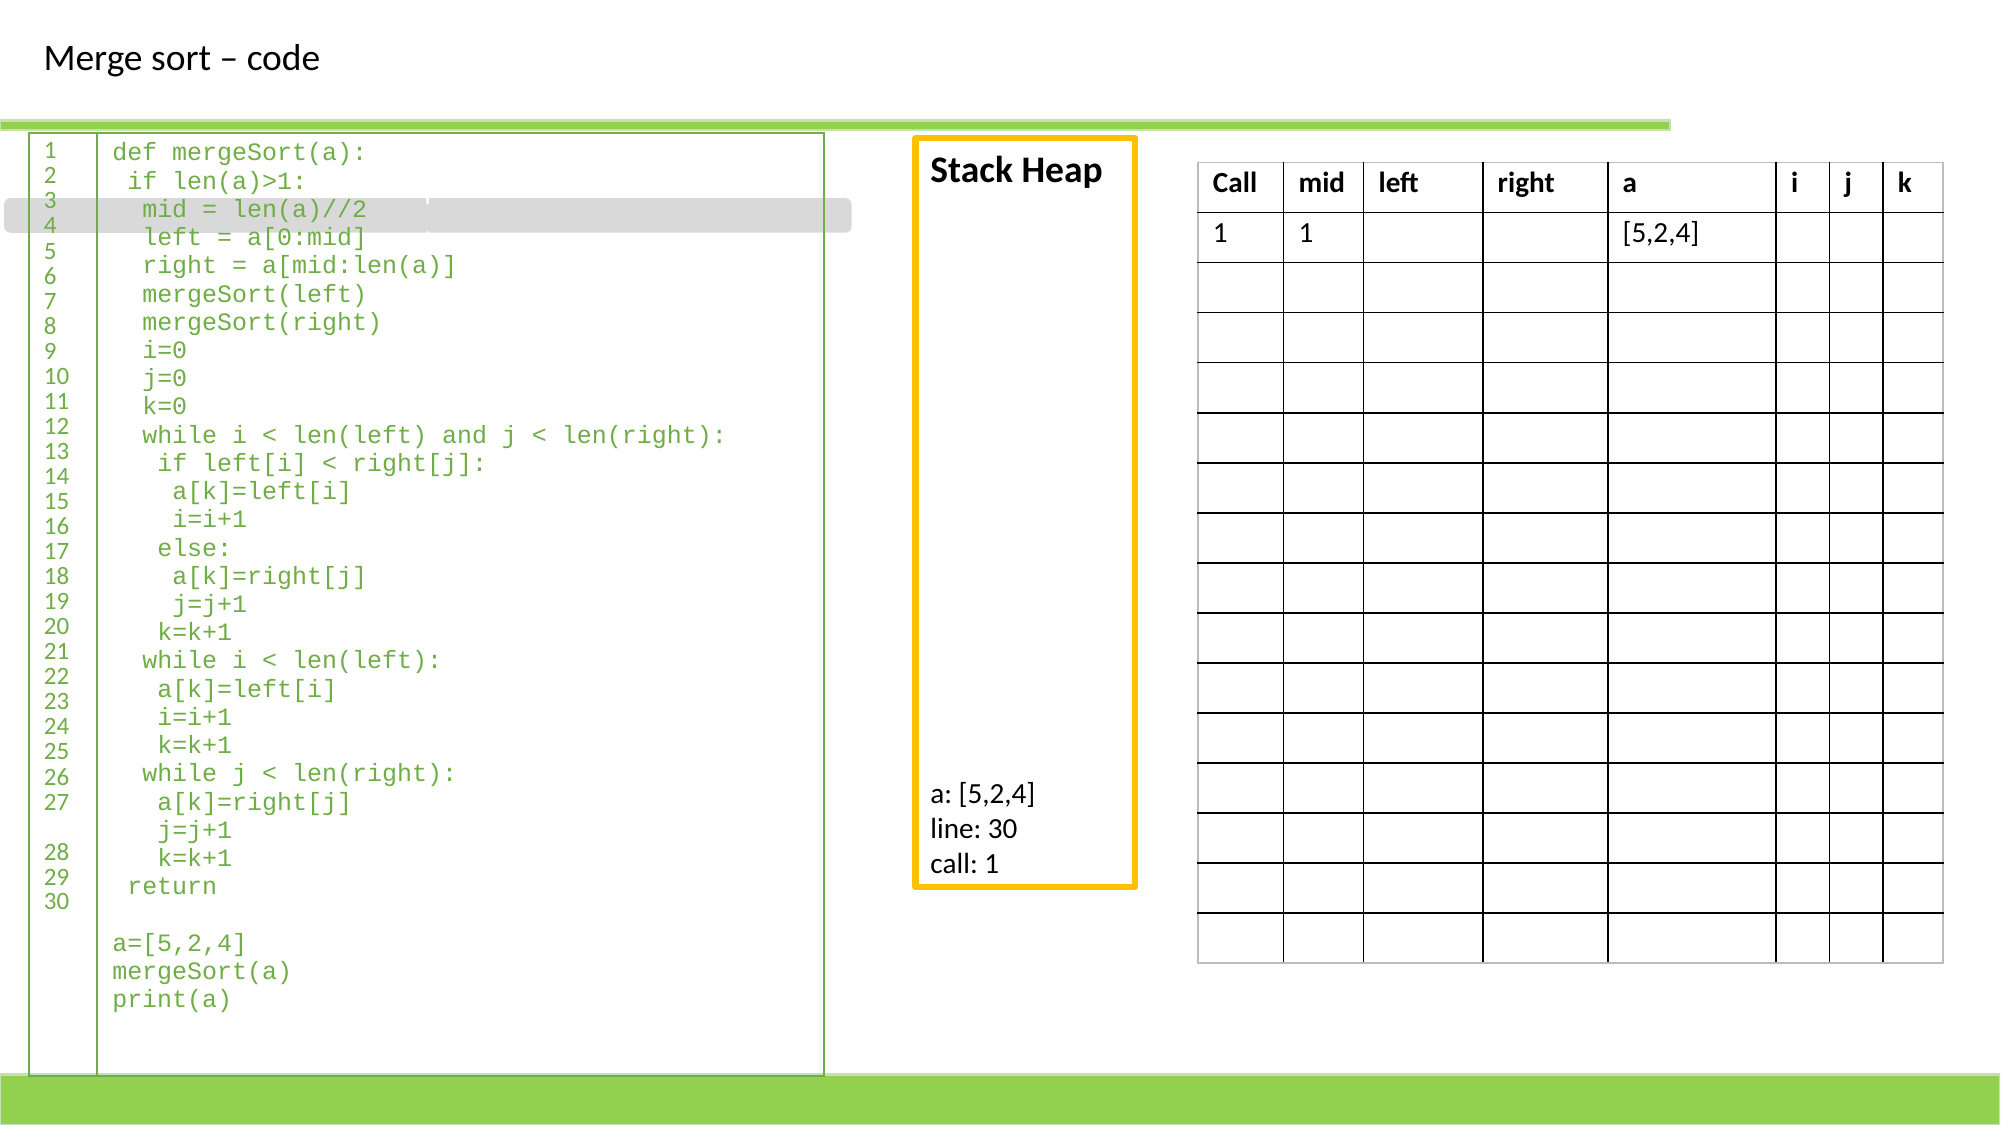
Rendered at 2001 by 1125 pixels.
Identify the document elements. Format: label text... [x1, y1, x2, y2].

table_cell [1284, 814, 1363, 862]
table_cell [1609, 363, 1775, 412]
table_cell [1777, 814, 1829, 862]
table_cell [1830, 714, 1882, 762]
table_cell [1777, 914, 1829, 962]
table_cell [1884, 414, 1942, 462]
table_cell [1609, 914, 1775, 962]
table_cell [1199, 514, 1283, 562]
table_cell [1609, 414, 1775, 462]
table_cell [1830, 614, 1882, 662]
table_cell [1284, 714, 1363, 762]
table_cell [1199, 564, 1283, 612]
table_cell [1777, 363, 1829, 412]
table_cell [1199, 263, 1283, 312]
table_cell [1884, 914, 1942, 962]
table_cell [1609, 564, 1775, 612]
table_cell [1777, 514, 1829, 562]
table_cell [1884, 564, 1942, 612]
table_cell [1830, 764, 1882, 812]
table_cell [1777, 664, 1829, 712]
table_cell [1609, 614, 1775, 662]
table_cell [1884, 313, 1942, 362]
table_cell [1484, 764, 1607, 812]
table_cell [1830, 263, 1882, 312]
table_cell [1199, 363, 1283, 412]
table_cell [1830, 464, 1882, 512]
table_cell [1284, 914, 1363, 962]
table_cell [1830, 313, 1882, 362]
table_cell [5,2,4] [1609, 213, 1775, 262]
text_box Stack Heap a: [5,2,4] line: 30 call: 1 [915, 137, 1135, 888]
table_cell [1284, 414, 1363, 462]
table_cell [1830, 664, 1882, 712]
table_cell [1364, 714, 1482, 762]
table_cell [1364, 564, 1482, 612]
table_cell [1830, 363, 1882, 412]
table_cell [1484, 664, 1607, 712]
table_header mid [1284, 163, 1363, 212]
table_cell [1484, 363, 1607, 412]
table_cell [1609, 464, 1775, 512]
table_cell [1199, 664, 1283, 712]
table_cell [1484, 213, 1607, 262]
table_cell [1609, 313, 1775, 362]
table_cell [1364, 614, 1482, 662]
table_cell [1830, 814, 1882, 862]
table_header def mergeSort(a): if len(a)>1: mid = len(a)//2 left = a[0:mid] right = a[mid:len(a)] mergeSort(left) mergeSort(right) i=0 j=0 k=0 while i < len(left) and j < len(right): if left[i] < right[j]: a[k]=left[i] i=i+1 else: a[k]=right[j] j=j+1 k=k+1 while i < len(left): a[k]=left[i] i=i+1 k=k+1 while j < len(right): a[k]=right[j] j=j+1 k=k+1 return a=[5,2,4] mergeSort(a) print(a) [98, 134, 823, 1075]
text_box Merge sort – code [28, 25, 1072, 86]
table_cell [1884, 714, 1942, 762]
table_cell [1484, 814, 1607, 862]
text_box + + [825, 198, 852, 233]
table_cell [1830, 864, 1882, 912]
table_cell [1364, 464, 1482, 512]
table_cell [1199, 814, 1283, 862]
table_cell [1884, 263, 1942, 312]
table_cell [1484, 564, 1607, 612]
table_cell [1484, 414, 1607, 462]
table_cell [1609, 664, 1775, 712]
table_cell [1830, 514, 1882, 562]
text_box + + [4, 198, 28, 233]
table_header 1 2 3 4 5 6 7 8 9 10 11 12 13 14 15 16 17 18 19 20 21 22 23 24 25 26 27 28 29 30 [30, 134, 96, 1075]
table_header i [1777, 163, 1829, 212]
table_cell [1777, 864, 1829, 912]
table_cell [1199, 764, 1283, 812]
table_cell [1777, 313, 1829, 362]
table_cell 1 [1199, 213, 1283, 262]
table_cell [1884, 363, 1942, 412]
table_cell [1364, 313, 1482, 362]
table_cell [1884, 664, 1942, 712]
table_cell [1199, 864, 1283, 912]
table_cell [1284, 464, 1363, 512]
table_header k [1884, 163, 1942, 212]
table_cell [1364, 914, 1482, 962]
table_cell [1484, 514, 1607, 562]
table_cell [1364, 363, 1482, 412]
table_cell [1284, 263, 1363, 312]
table_cell [1364, 414, 1482, 462]
table_cell [1884, 764, 1942, 812]
table_cell [1609, 814, 1775, 862]
table_cell [1484, 914, 1607, 962]
table_cell [1484, 864, 1607, 912]
table_header right [1484, 163, 1607, 212]
table_cell [1284, 564, 1363, 612]
table_cell [1364, 213, 1482, 262]
table_cell [1364, 814, 1482, 862]
table_cell [1609, 514, 1775, 562]
table_header Call [1199, 163, 1283, 212]
table_cell [1364, 664, 1482, 712]
table_cell [1199, 414, 1283, 462]
table_cell [1484, 714, 1607, 762]
table_cell [1777, 614, 1829, 662]
table_cell [1364, 514, 1482, 562]
table_cell 1 [1284, 213, 1363, 262]
table_cell [1284, 363, 1363, 412]
table_cell [1199, 313, 1283, 362]
table_cell [1884, 514, 1942, 562]
table_cell [1484, 313, 1607, 362]
table_cell [1777, 213, 1829, 262]
table_cell [1284, 614, 1363, 662]
table_cell [1199, 914, 1283, 962]
table_cell [1284, 764, 1363, 812]
table_cell [1777, 764, 1829, 812]
table_cell [1284, 864, 1363, 912]
table_cell [1284, 313, 1363, 362]
table_cell [1884, 614, 1942, 662]
table_cell [1199, 464, 1283, 512]
table_cell [1830, 414, 1882, 462]
table_cell [1777, 714, 1829, 762]
table_cell [1199, 614, 1283, 662]
table_cell [1609, 864, 1775, 912]
table_cell [1777, 263, 1829, 312]
table_cell [1484, 263, 1607, 312]
table_header left [1364, 163, 1482, 212]
table_cell [1884, 464, 1942, 512]
table_cell [1364, 864, 1482, 912]
table_cell [1609, 263, 1775, 312]
table_cell [1884, 814, 1942, 862]
table_cell [1199, 714, 1283, 762]
table_cell [1777, 564, 1829, 612]
table_header j [1830, 163, 1882, 212]
table_cell [1484, 614, 1607, 662]
table_header a [1609, 163, 1775, 212]
table_cell [1830, 914, 1882, 962]
table_cell [1830, 213, 1882, 262]
table_cell [1884, 864, 1942, 912]
table_cell [1884, 213, 1942, 262]
table_cell [1777, 414, 1829, 462]
table_cell [1609, 764, 1775, 812]
table_cell [1284, 664, 1363, 712]
table_cell [1830, 564, 1882, 612]
table_cell [1777, 464, 1829, 512]
table_cell [1284, 514, 1363, 562]
table_cell [1364, 263, 1482, 312]
table_cell [1609, 714, 1775, 762]
table_cell [1484, 464, 1607, 512]
table_cell [1364, 764, 1482, 812]
